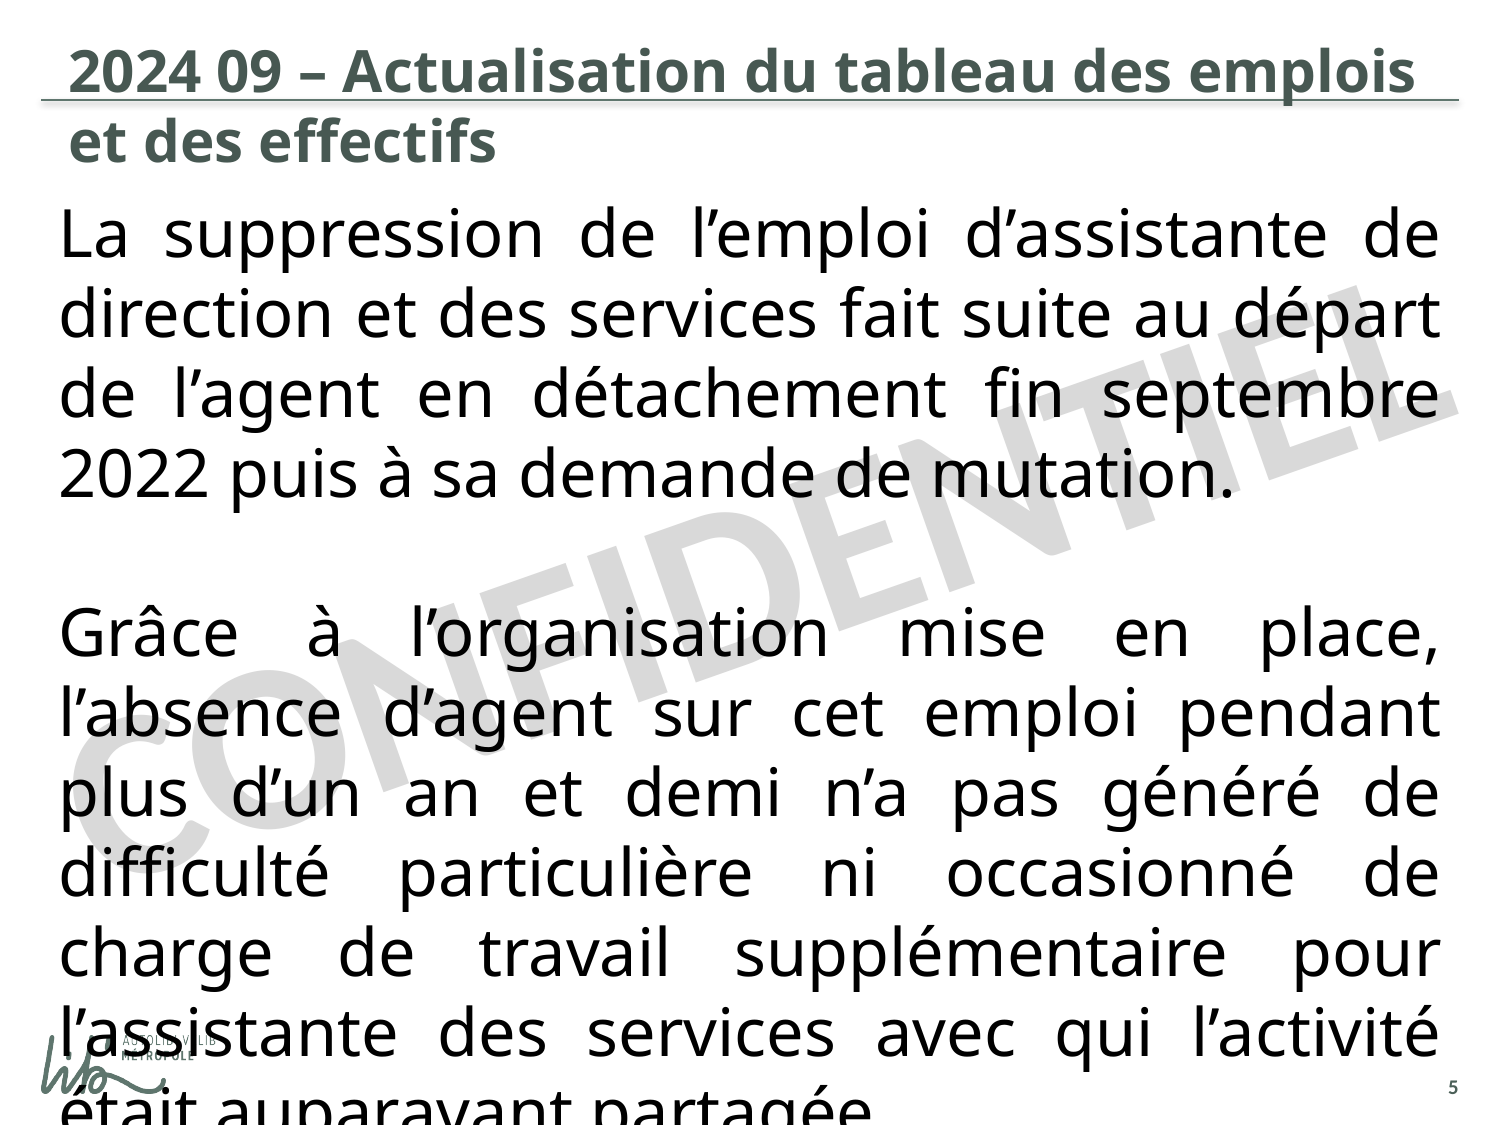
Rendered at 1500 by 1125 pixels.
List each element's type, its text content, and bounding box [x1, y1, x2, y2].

text_box La suppression de l’emploi d’assistante de direction et des services fait suite au départ de l’agent en détachement fin septembre 2022 puis à sa demande de mutation. Grâce à l’organisation mise en place, l’absence d’agent sur cet emploi pendant plus d’un an et demi n’a pas généré de difficulté particulière ni occasionné de charge de travail supplémentaire pour l’assistante des services avec qui l’activité était auparavant partagée. [43, 183, 1457, 1125]
text_box 2024 09 – Actualisation du tableau des emplois et des effectifs [53, 26, 1500, 182]
